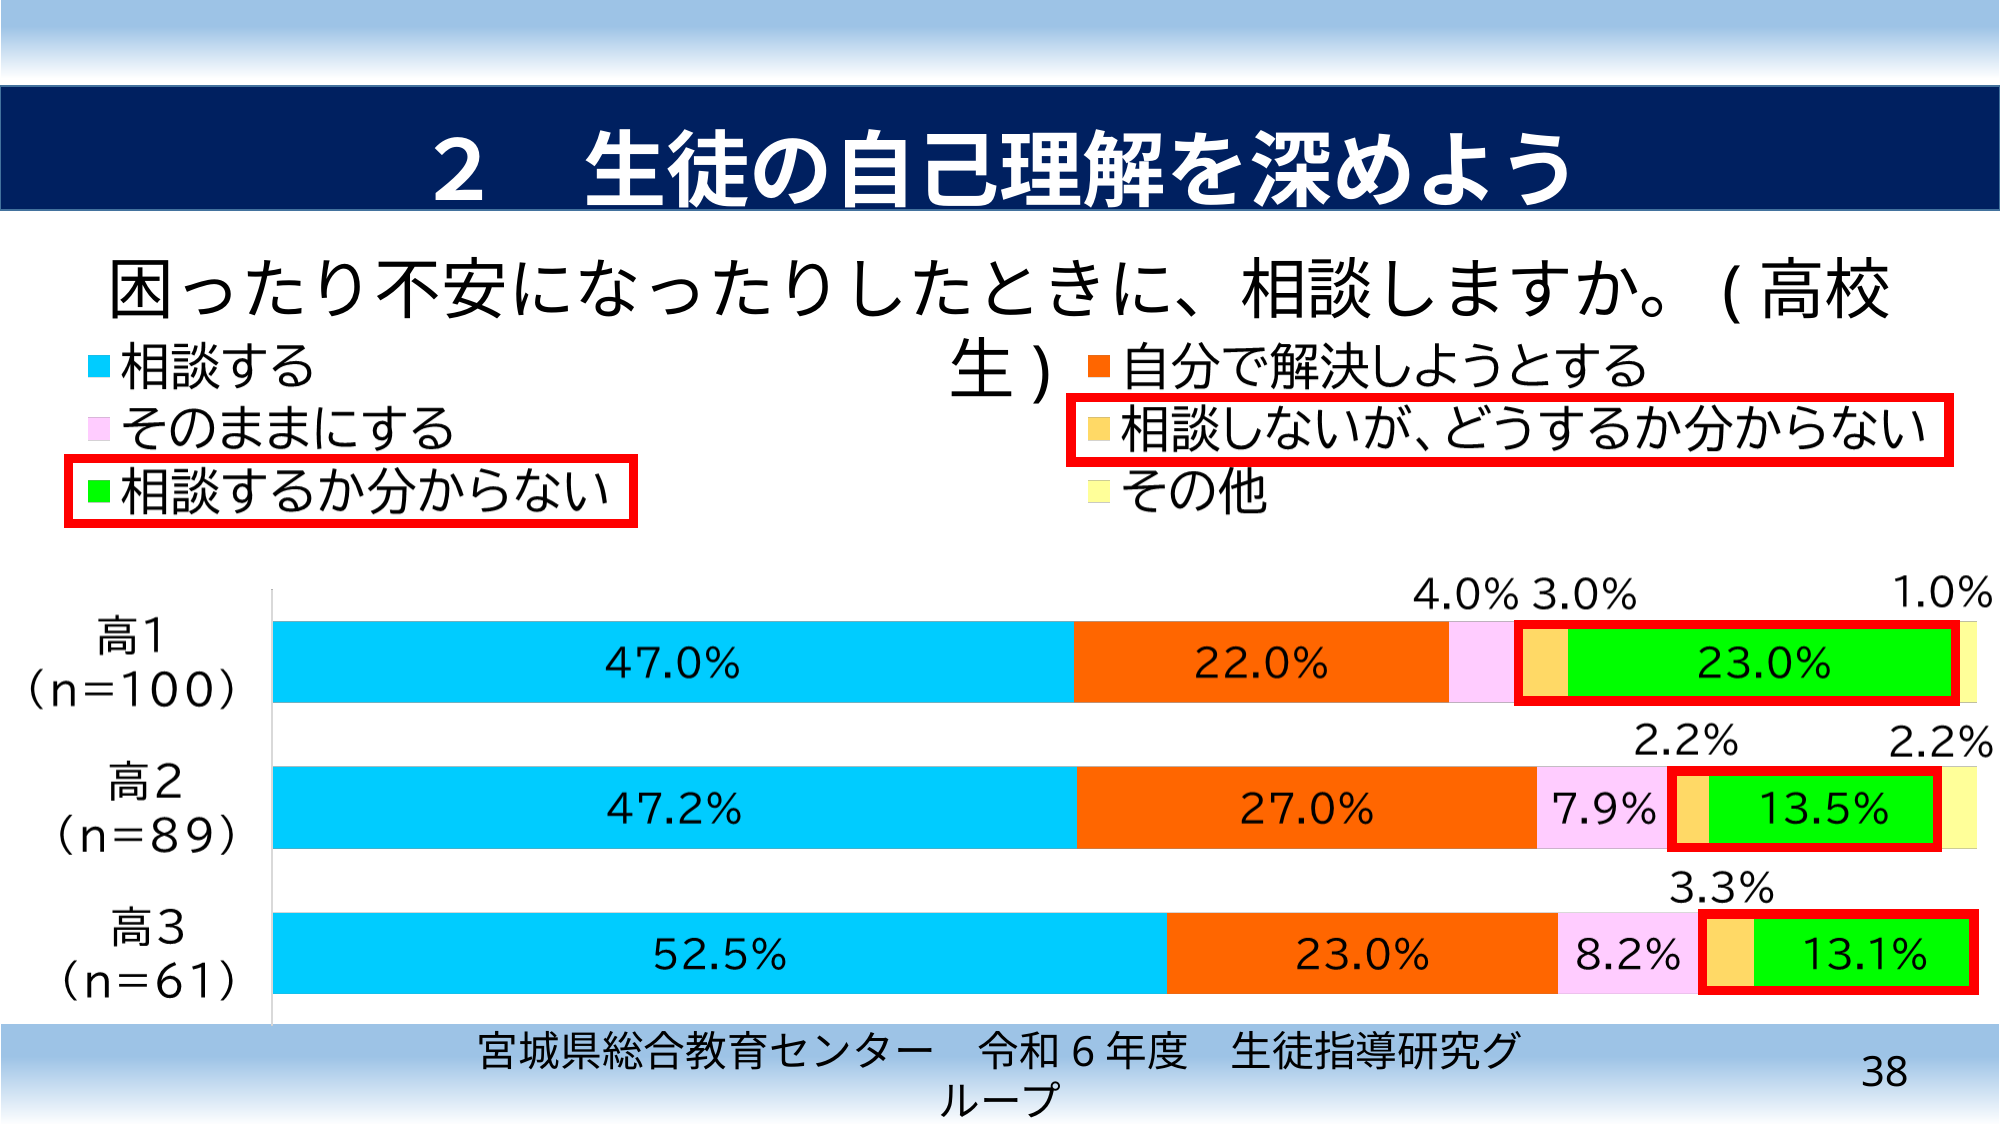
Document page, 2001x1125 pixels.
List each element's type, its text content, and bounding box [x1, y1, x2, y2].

text_box [0, 85, 220, 211]
text_box ２ 生徒の自己理解を深めよう [220, 59, 1780, 224]
picture [0, 280, 2000, 1049]
text_box 宮城県総合教育センター 令和6年度 生徒指導研究グループ [428, 1049, 1572, 1105]
slide_number 37 [1811, 1049, 1925, 1104]
text_box 困ったり不安になったりしたときに、相談しますか。(高校生) [50, 239, 1950, 280]
text_box [1780, 85, 2000, 211]
